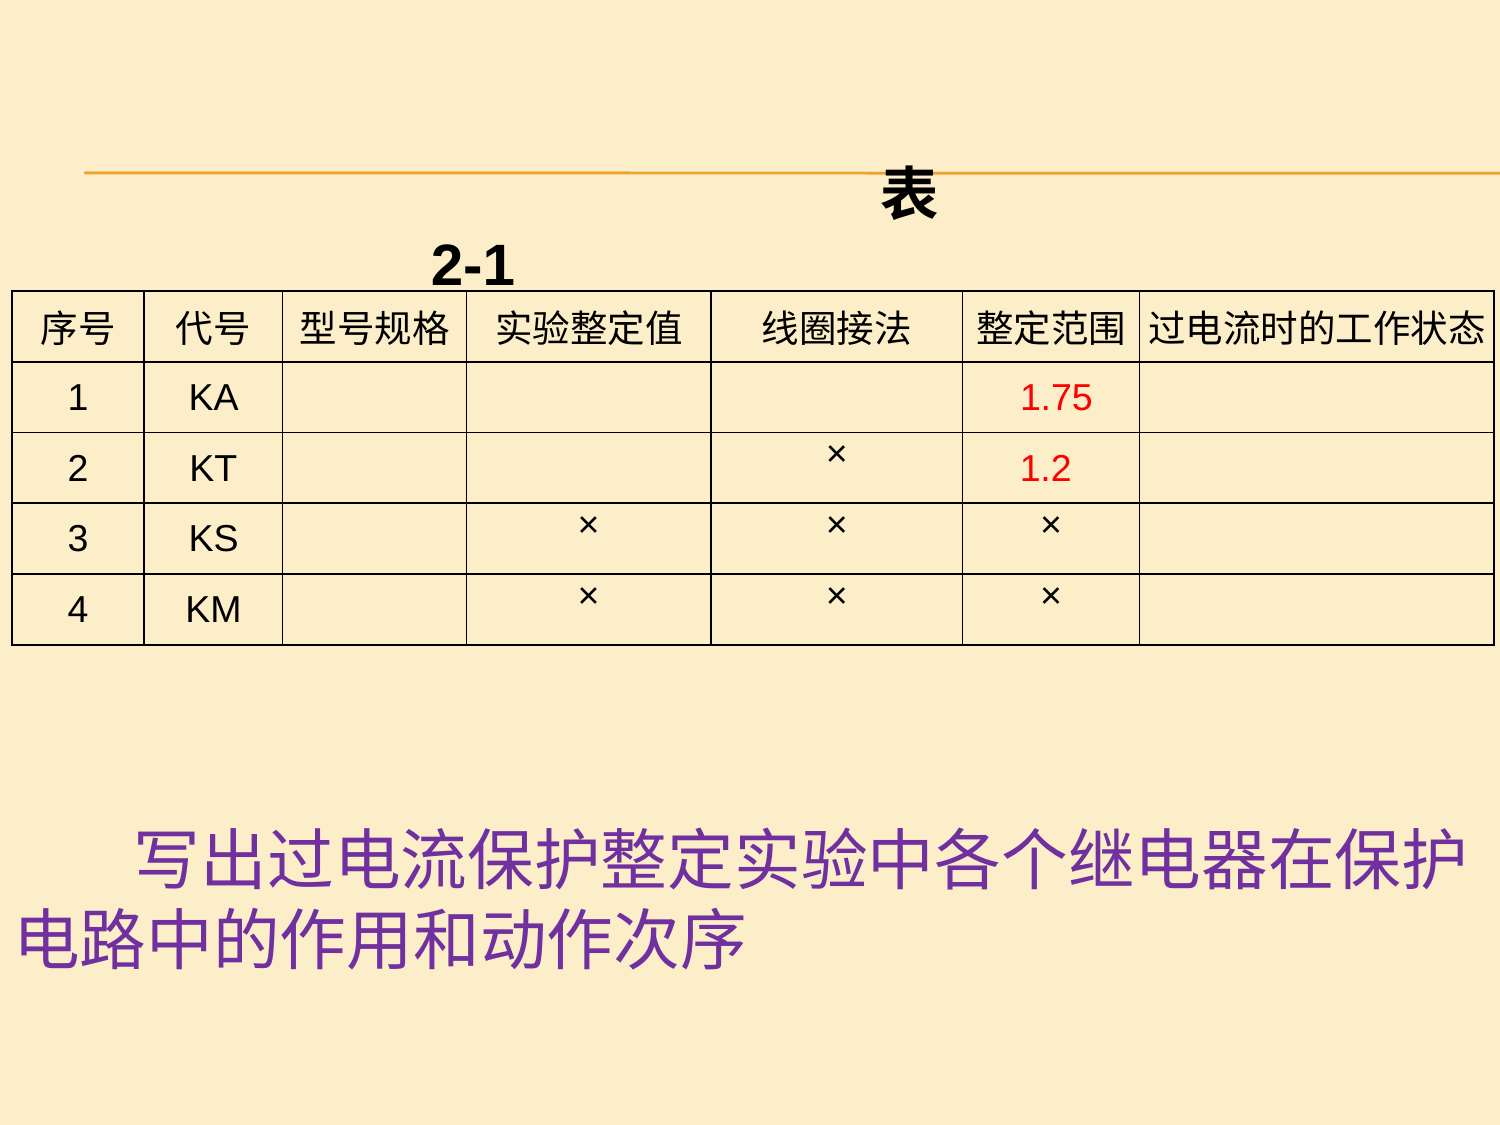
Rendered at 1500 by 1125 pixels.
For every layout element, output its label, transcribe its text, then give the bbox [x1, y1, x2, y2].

table_cell × [467, 575, 710, 644]
text_box 表2-1 [415, 185, 603, 315]
table_cell × [712, 504, 962, 573]
table_header 型号规格 [283, 292, 466, 361]
table_cell [1140, 433, 1493, 502]
table_cell KA [145, 363, 282, 432]
table_header 序号 [13, 292, 143, 361]
table_cell [283, 433, 466, 502]
table_cell × [467, 504, 710, 573]
table_cell [712, 363, 962, 432]
table_cell [1140, 504, 1493, 573]
table_cell [283, 363, 466, 432]
table_cell [467, 363, 710, 432]
table_cell 1 [13, 363, 143, 432]
table_cell × [712, 575, 962, 644]
table_cell [467, 433, 710, 502]
table_cell 3 [13, 504, 143, 573]
text_box 写出过电流保护整定实验中各个继电器在保护 电路中的作用和动作次序 [0, 810, 1484, 986]
table_cell [283, 575, 466, 644]
table_cell KS [145, 504, 282, 573]
table_cell 1.2 [963, 433, 1139, 502]
table_header 代号 [145, 292, 282, 361]
table_cell [1140, 363, 1493, 432]
table_cell × [963, 504, 1139, 573]
table_cell 2 [13, 433, 143, 502]
table_header 线圈接法 [712, 292, 962, 361]
table_cell × [963, 575, 1139, 644]
table_header 整定范围 [963, 292, 1139, 361]
table_cell KM [145, 575, 282, 644]
table_cell KT [145, 433, 282, 502]
table_cell [1140, 575, 1493, 644]
table_cell 4 [13, 575, 143, 644]
table_cell 1.75 [963, 363, 1139, 432]
table_header 过电流时的工作状态 [1140, 292, 1493, 361]
table_cell [283, 504, 466, 573]
table_header 实验整定值 [467, 292, 710, 361]
table_cell × [712, 433, 962, 502]
